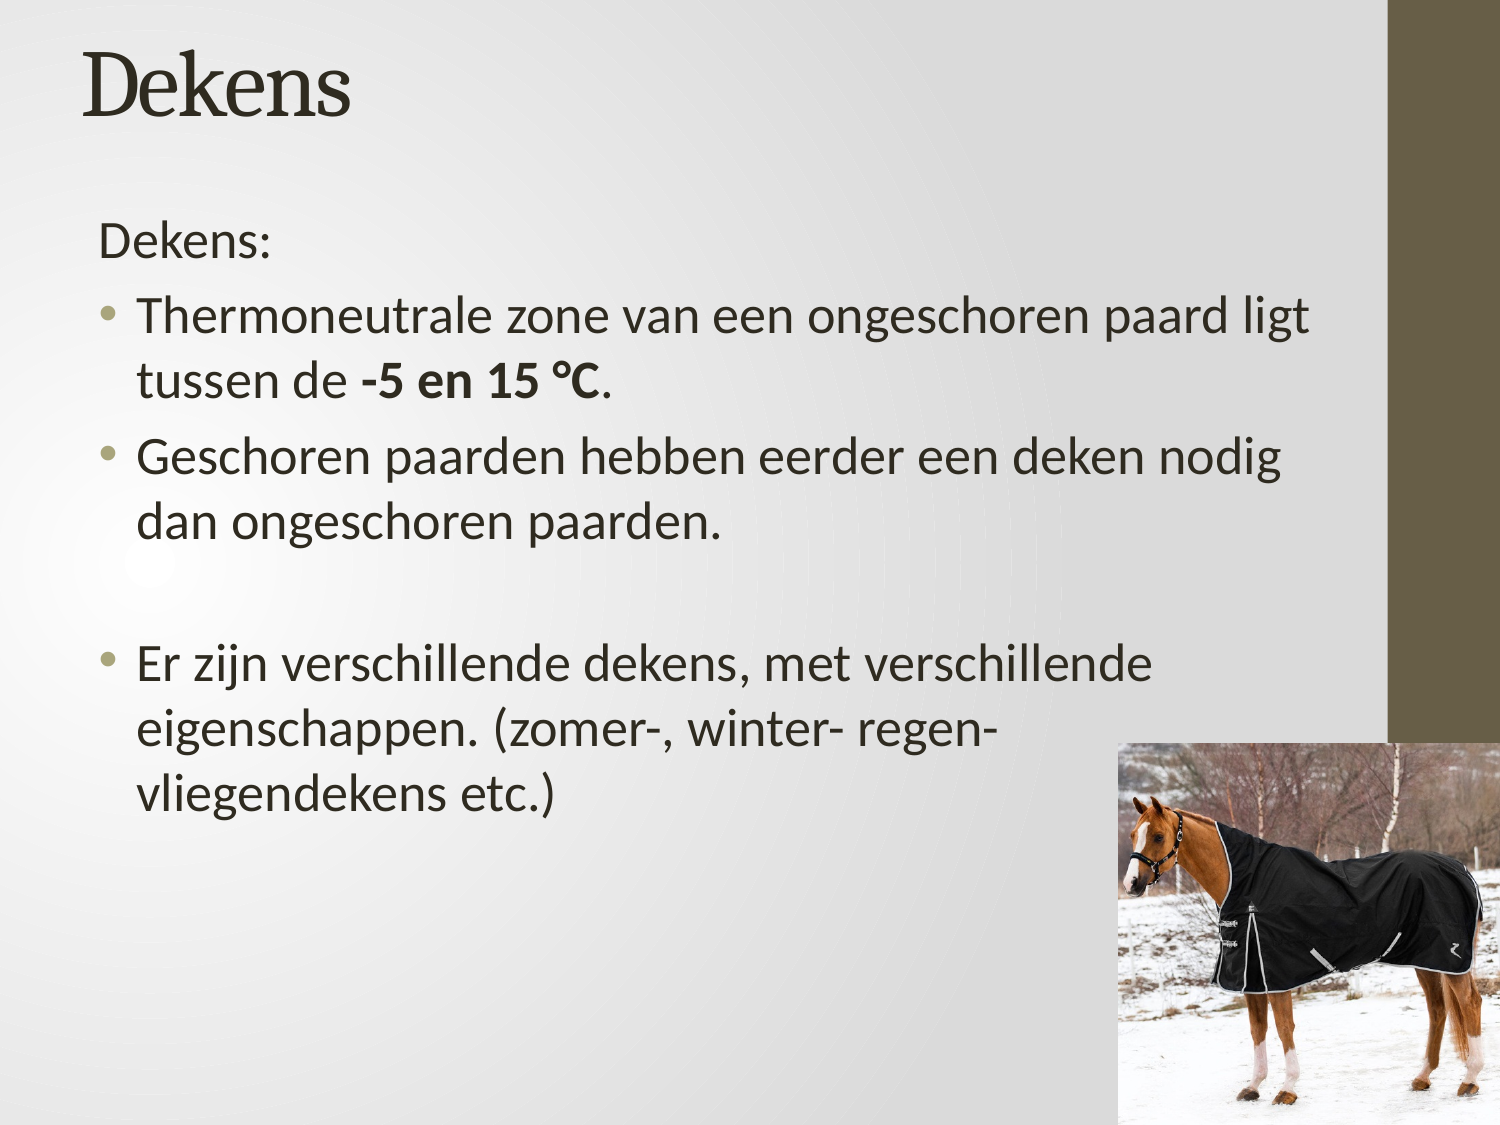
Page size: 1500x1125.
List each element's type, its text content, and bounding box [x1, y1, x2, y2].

title Dekens [64, 30, 1388, 125]
picture [1117, 742, 1500, 1125]
list Dekens: Thermoneutrale zone van een ongeschoren paard ligt tussen de -5 en 15 °C. Geschoren paarden hebben eerder een deken nodig dan ongeschoren paarden. Er zijn verschillende dekens, met verschillende eigenschappen. (zomer-, winter- regen- vliegendekens etc.) [64, 196, 1329, 1013]
